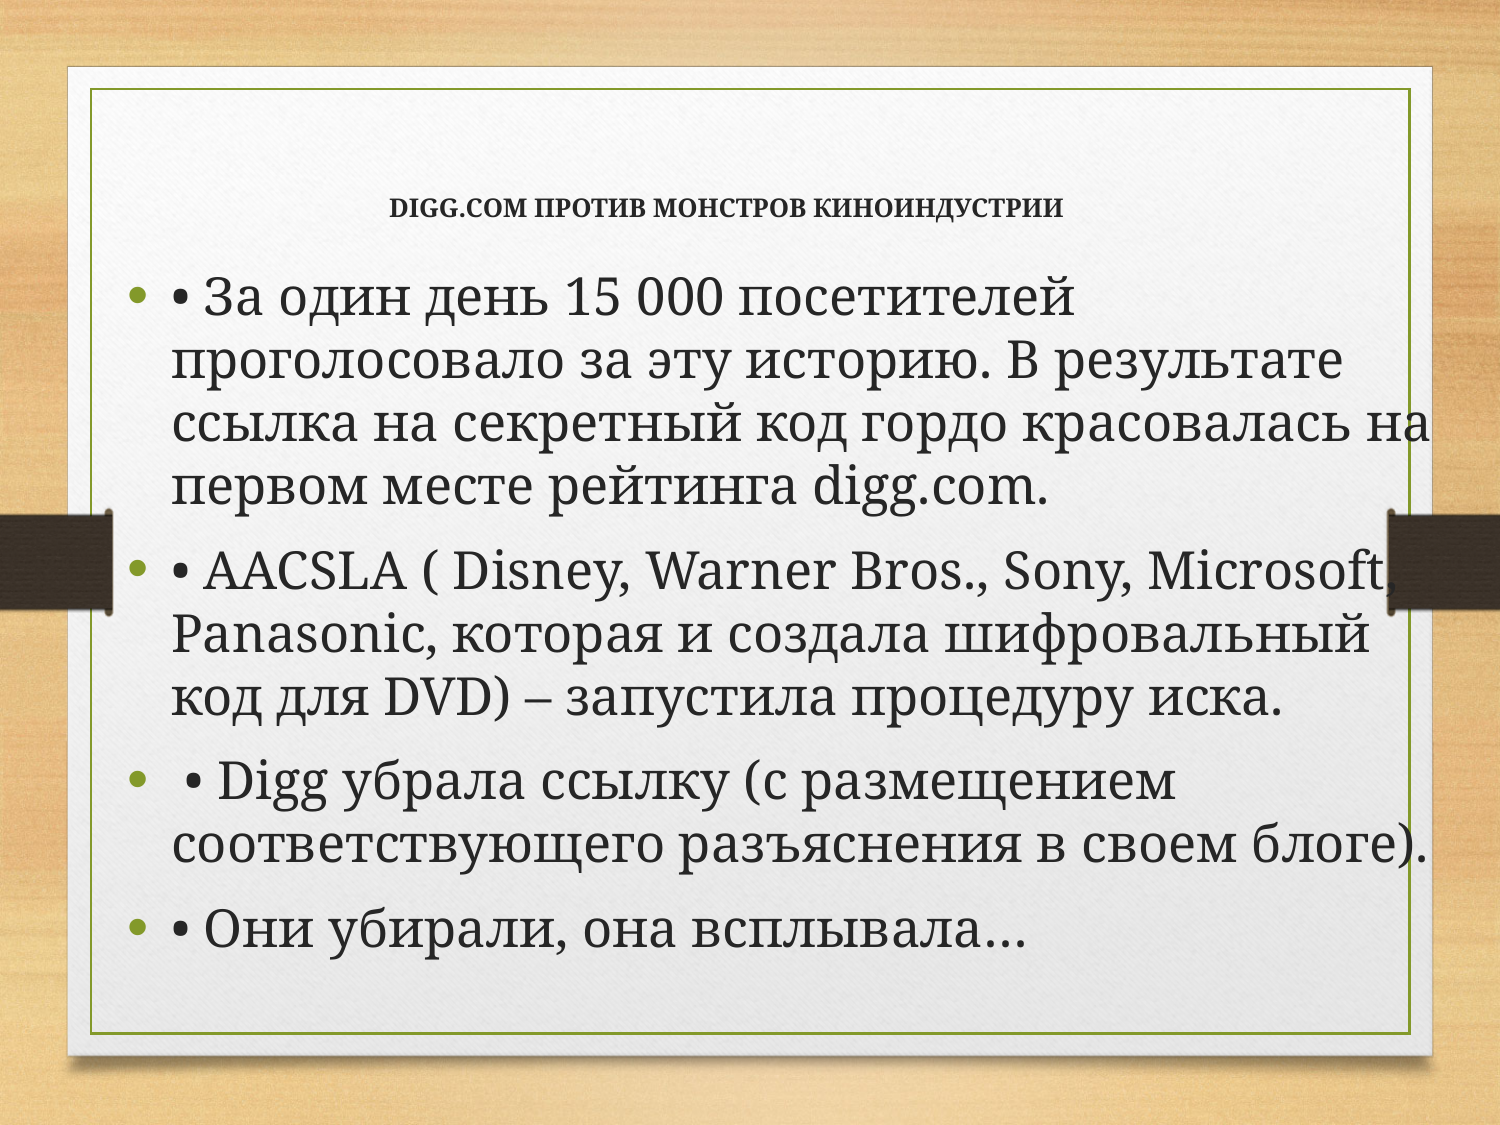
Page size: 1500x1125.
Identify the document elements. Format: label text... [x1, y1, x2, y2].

picture [0, 0, 1500, 1125]
list • За один день 15 000 посетителей проголосовало за эту историю. В результате ссылка на секретный код гордо красовалась на первом месте рейтинга digg.com. • AACSLA ( Disney, Warner Bros., Sony, Microsoft, Panasonic, которая и создала шифровальный код для DVD) – запустила процедуру иска. • Digg убрала ссылку (с размещением соответствующего разъяснения в своем блоге). • Они убирали, она всплывала… [112, 255, 1463, 999]
title DIGG.COM ПРОТИВ МОНСТРОВ КИНОИНДУСТРИИ [100, 125, 1350, 233]
